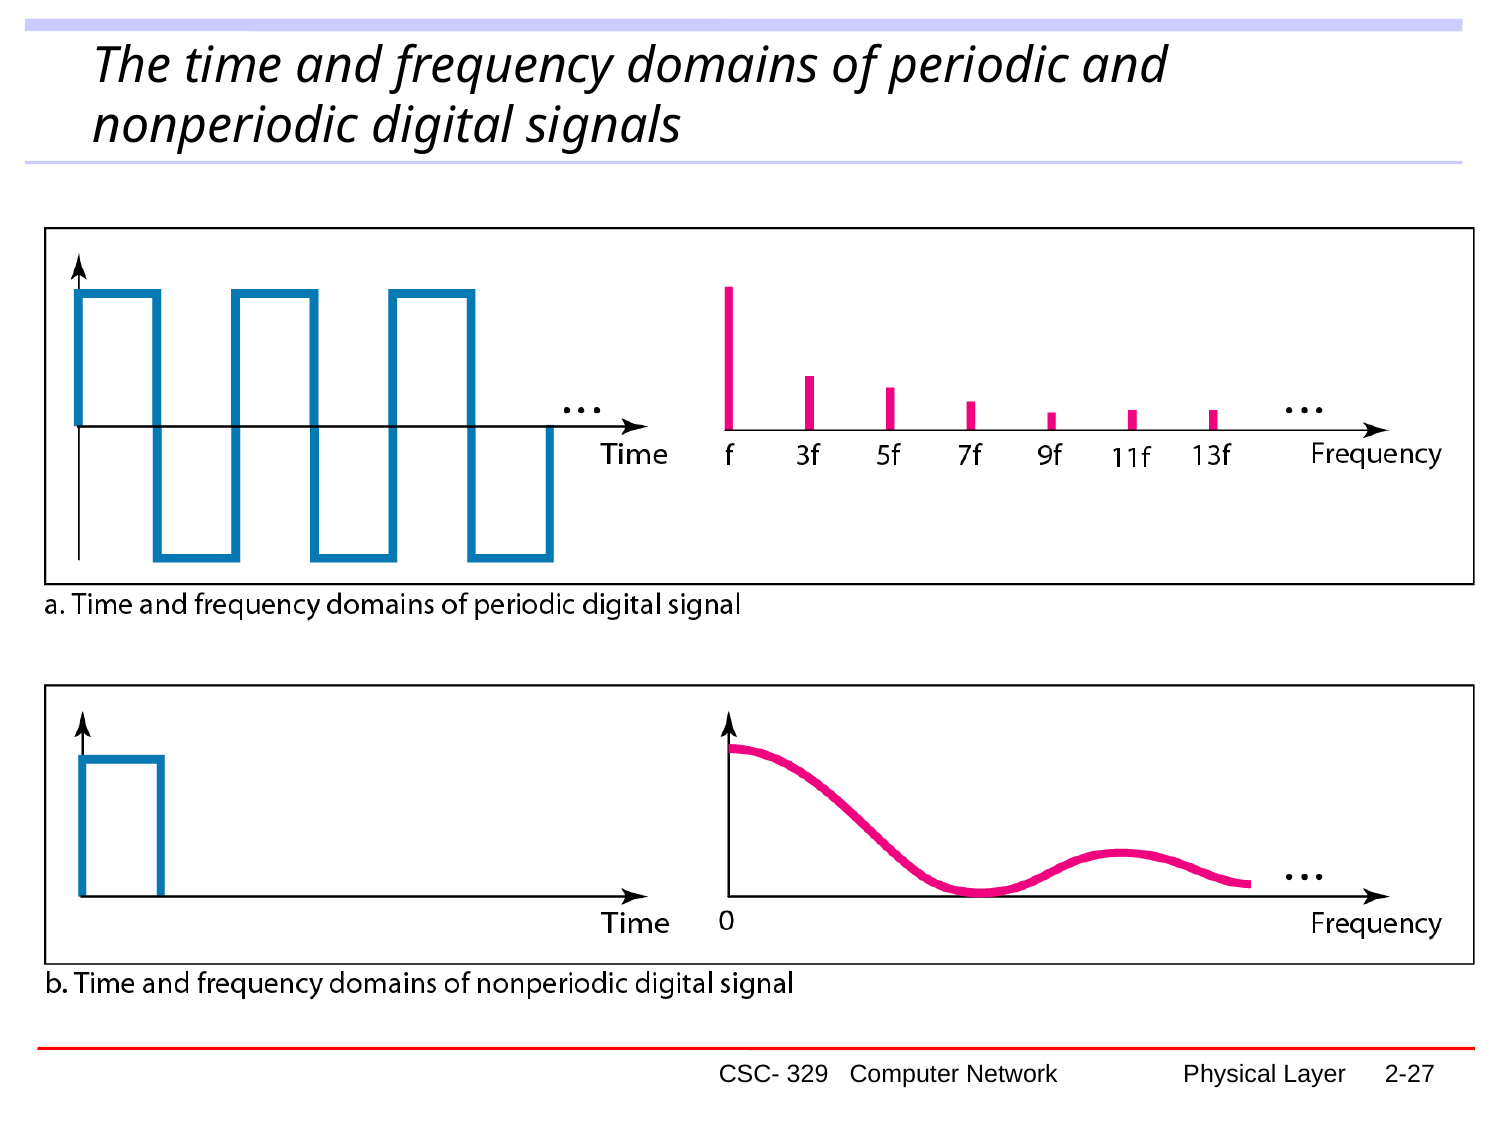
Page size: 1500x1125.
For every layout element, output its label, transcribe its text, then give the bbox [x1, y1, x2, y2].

footer CSC- 329 Computer Network Physical Layer [665, 1049, 1338, 1125]
slide_number 2-27 [1338, 1049, 1451, 1125]
picture [44, 227, 1476, 1001]
text_box The time and frequency domains of periodic and nonperiodic digital signals [78, 24, 1198, 160]
